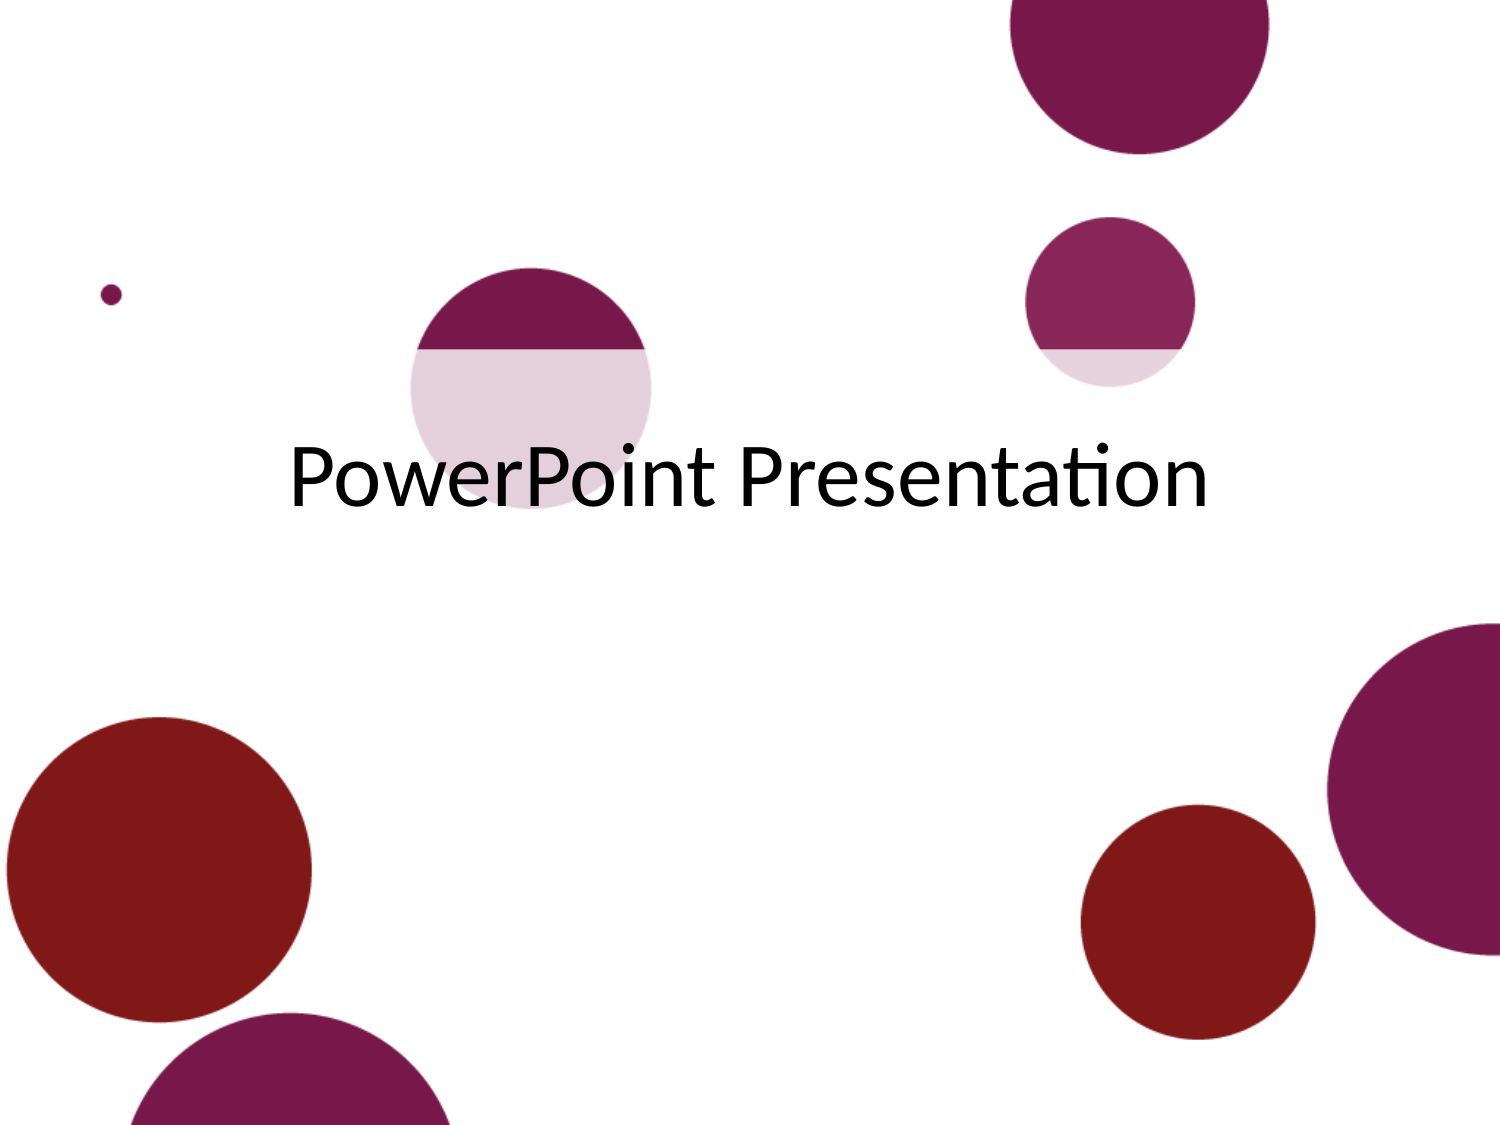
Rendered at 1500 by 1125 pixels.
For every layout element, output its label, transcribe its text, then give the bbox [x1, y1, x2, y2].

title PowerPoint Presentation [112, 349, 1388, 591]
picture [0, 0, 1500, 1125]
